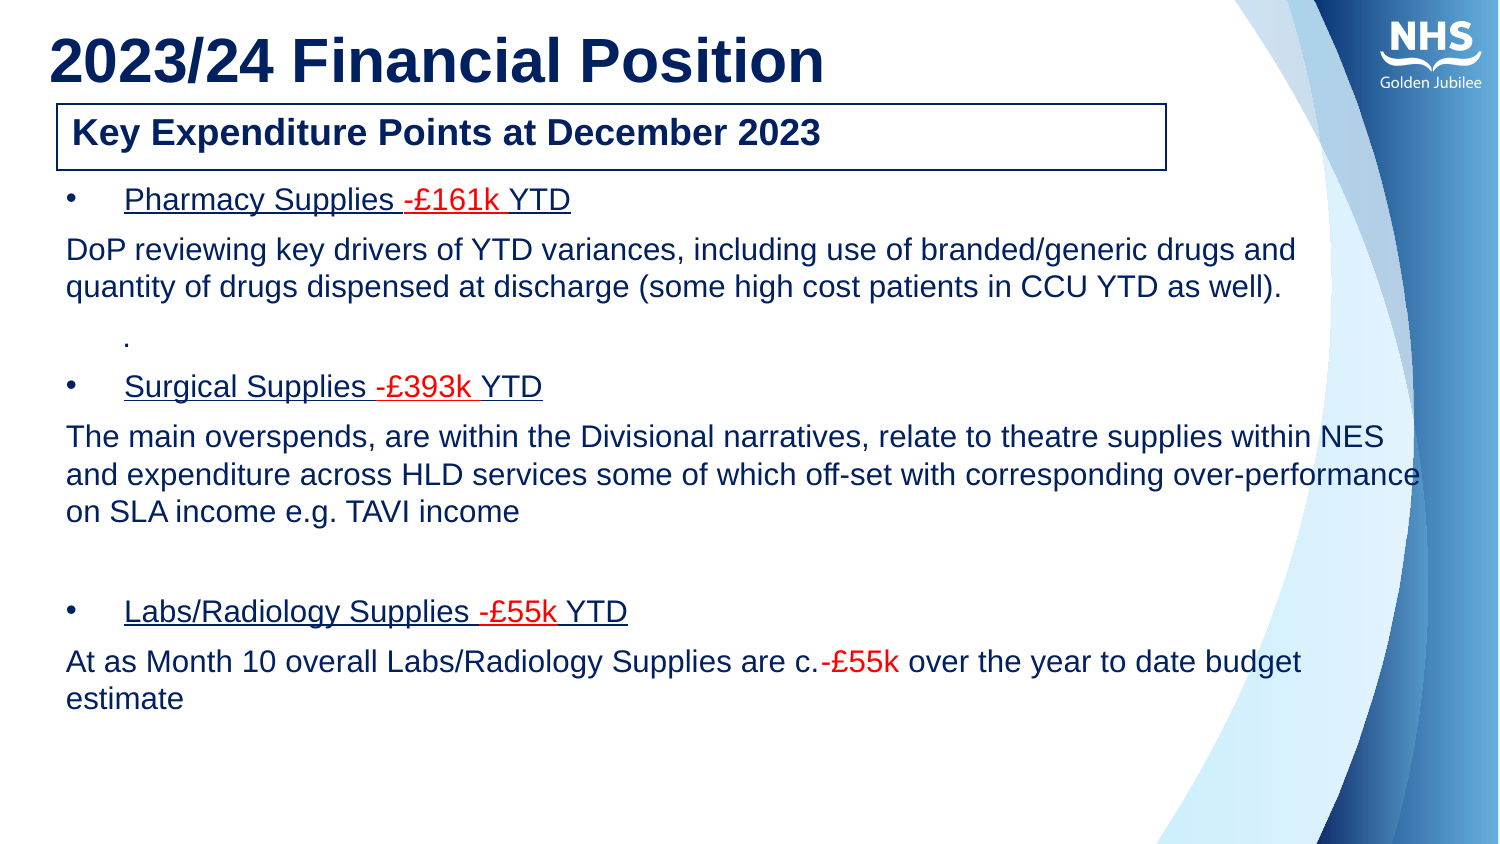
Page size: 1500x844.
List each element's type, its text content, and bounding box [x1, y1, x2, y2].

table_header Key Expenditure Points at December 2023 [58, 105, 1165, 169]
text_box Pharmacy Supplies -£161k YTD DoP reviewing key drivers of YTD variances, including use of branded/generic drugs and quantity of drugs dispensed at discharge (some high cost patients in CCU YTD as well). . Surgical Supplies -£393k YTD The main overspends, are within the Divisional narratives, relate to theatre supplies within NES and expenditure across HLD services some of which off-set with corresponding over-performance on SLA income e.g. TAVI income Labs/Radiology Supplies -£55k YTD At as Month 10 overall Labs/Radiology Supplies are c.-£55k over the year to date budget estimate [49, 179, 1427, 844]
title 2023/24 Financial Position [49, 23, 1064, 95]
picture [1380, 21, 1482, 92]
